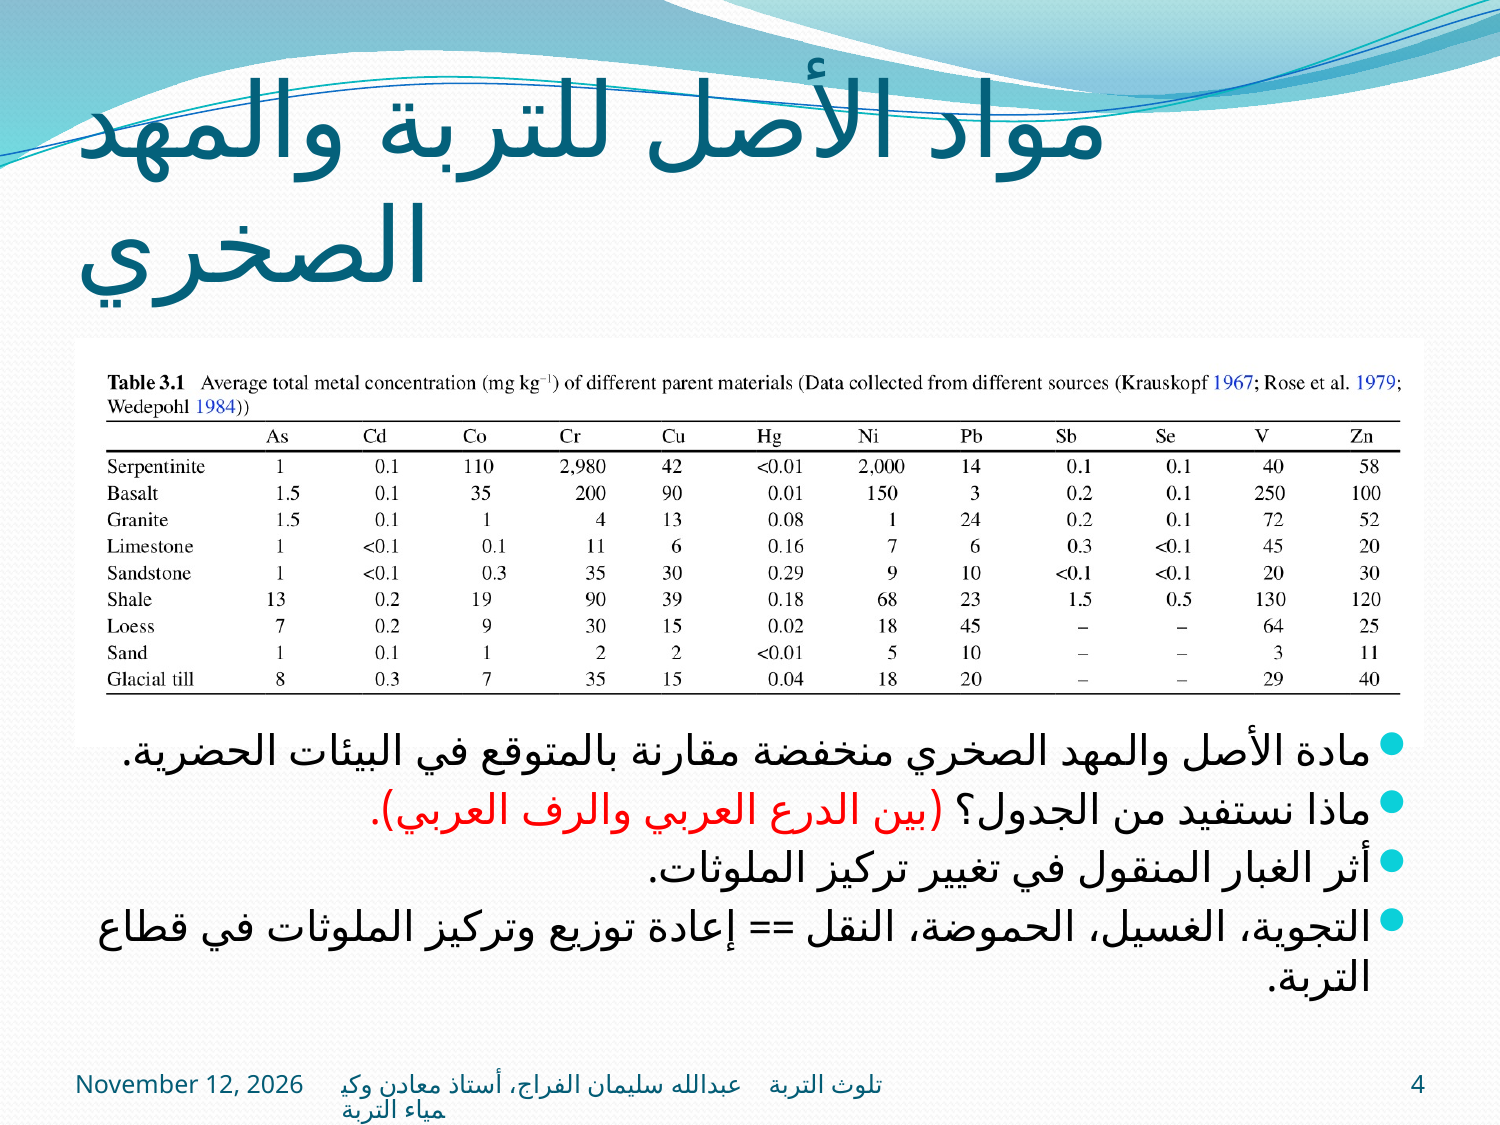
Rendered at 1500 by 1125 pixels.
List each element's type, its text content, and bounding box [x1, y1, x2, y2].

footer تلوث التربة عبدالله سليمان الفراج، أستاذ معادن وكيمياء التربة [437, 1042, 988, 1103]
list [74, 337, 1424, 747]
list مادة الأصل والمهد الصخري منخفضة مقارنة بالمتوقع في البيئات الحضرية. ماذا نستفيد من الجدول؟ (بين الدرع العربي والرف العربي). أثر الغبار المنقول في تغيير تركيز الملوثات. التجوية، الغسيل، الحموضة، النقل == إعادة توزيع وتركيز الملوثات في قطاع التربة. [76, 758, 1425, 1043]
slide_number 01/جمادى الأولى/1435 [75, 1042, 425, 1103]
slide_number 4 [1299, 1042, 1425, 1103]
footer تلوث التربة عبدالله سليمان الفراج، أستاذ معادن وكيمياء التربة [76, 753, 1425, 761]
title مواد الأصل للتربة والمهد الصخري [75, 115, 1425, 303]
